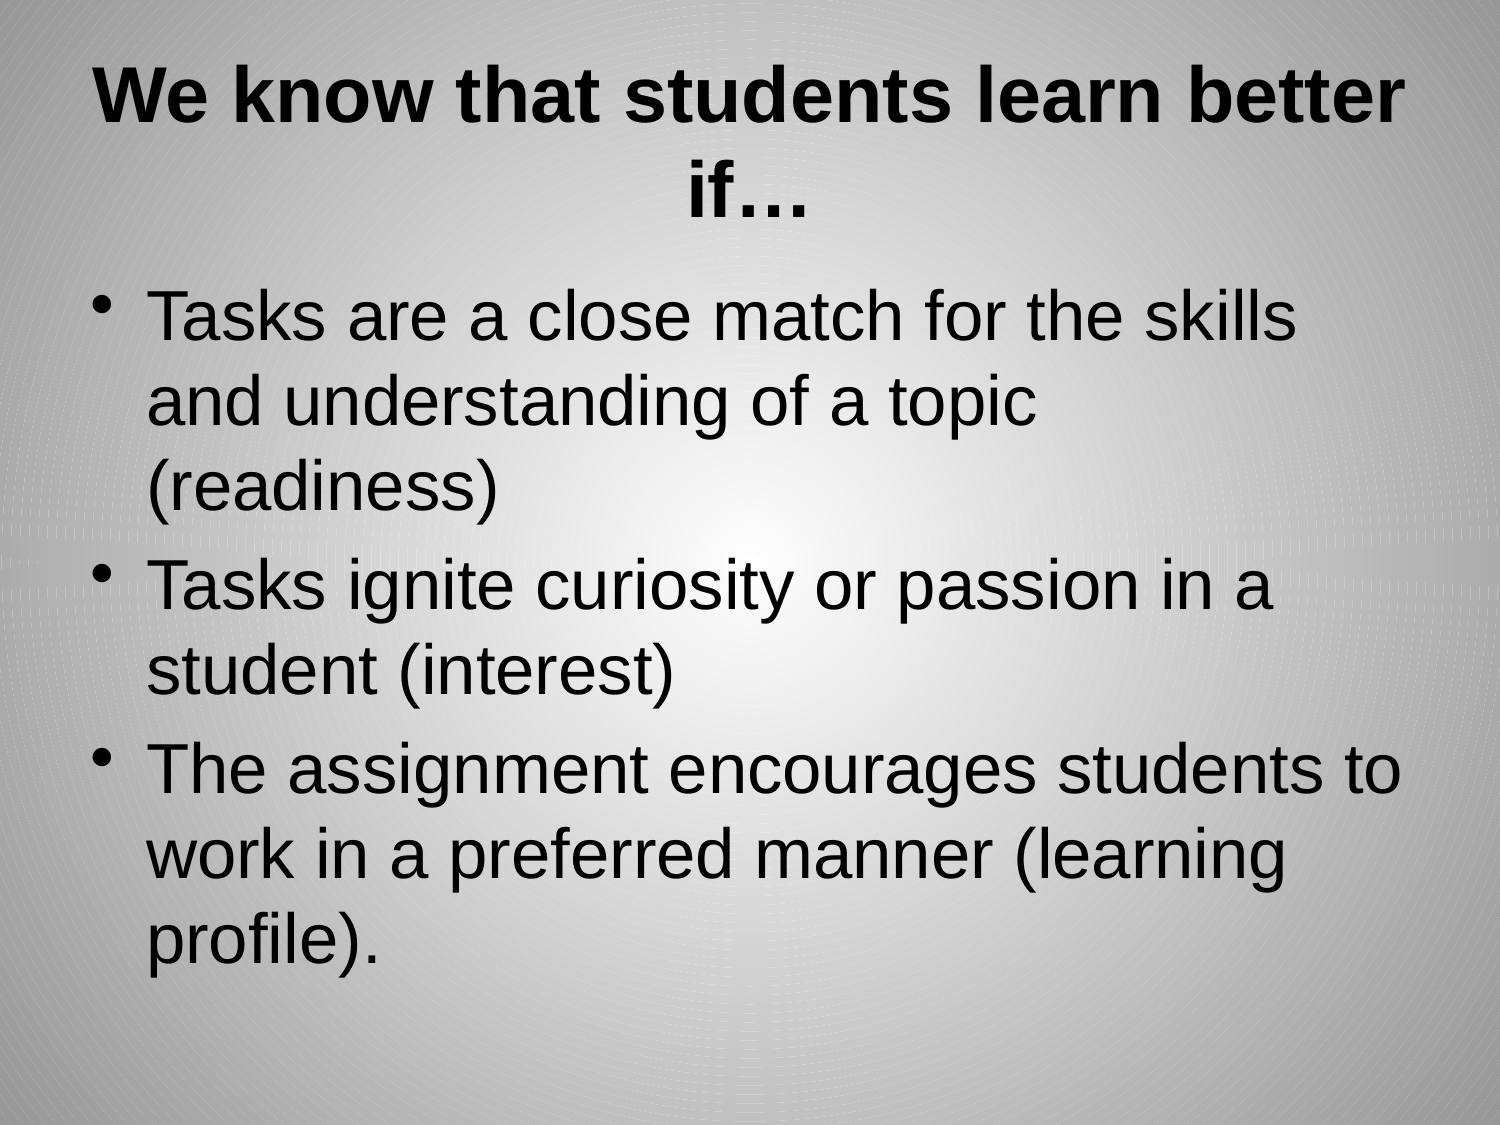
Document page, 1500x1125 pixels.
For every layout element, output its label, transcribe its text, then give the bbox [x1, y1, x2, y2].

title We know that students learn better if… [74, 44, 1426, 233]
list Tasks are a close match for the skills and understanding of a topic (readiness) Tasks ignite curiosity or passion in a student (interest) The assignment encourages students to work in a preferred manner (learning profile). [74, 262, 1426, 1006]
